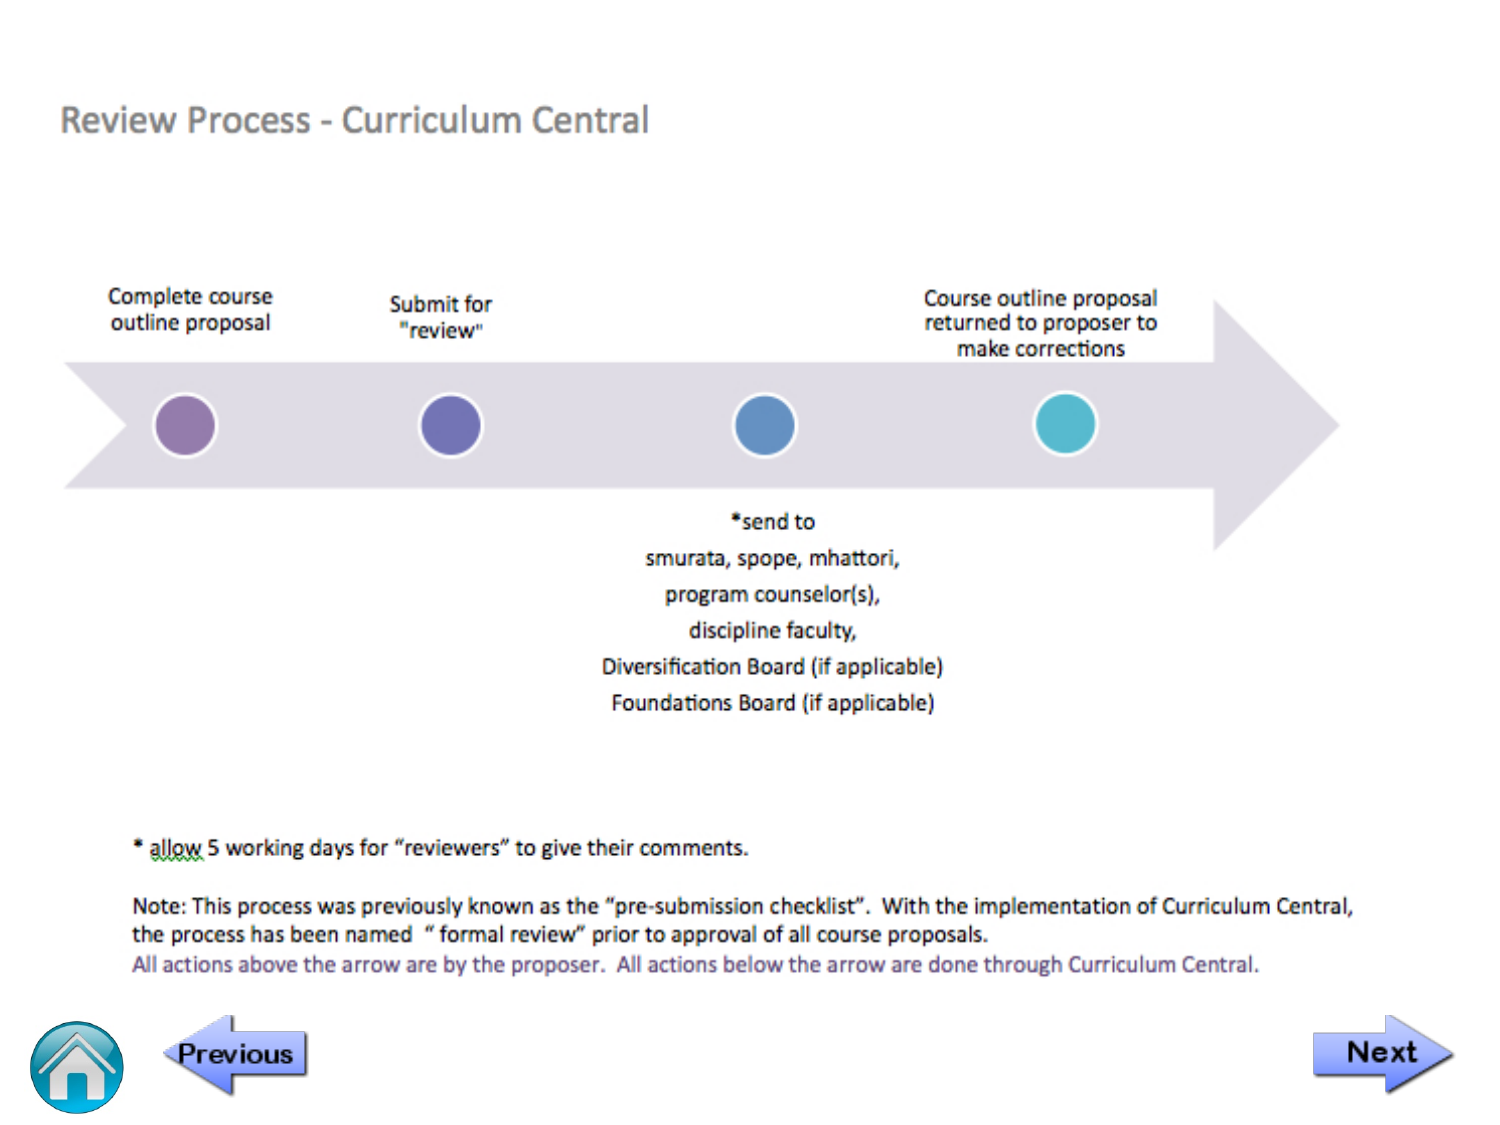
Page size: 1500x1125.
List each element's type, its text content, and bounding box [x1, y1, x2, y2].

title The Flow of the Review Process [0, 45, 1350, 233]
picture [24, 76, 1460, 1118]
